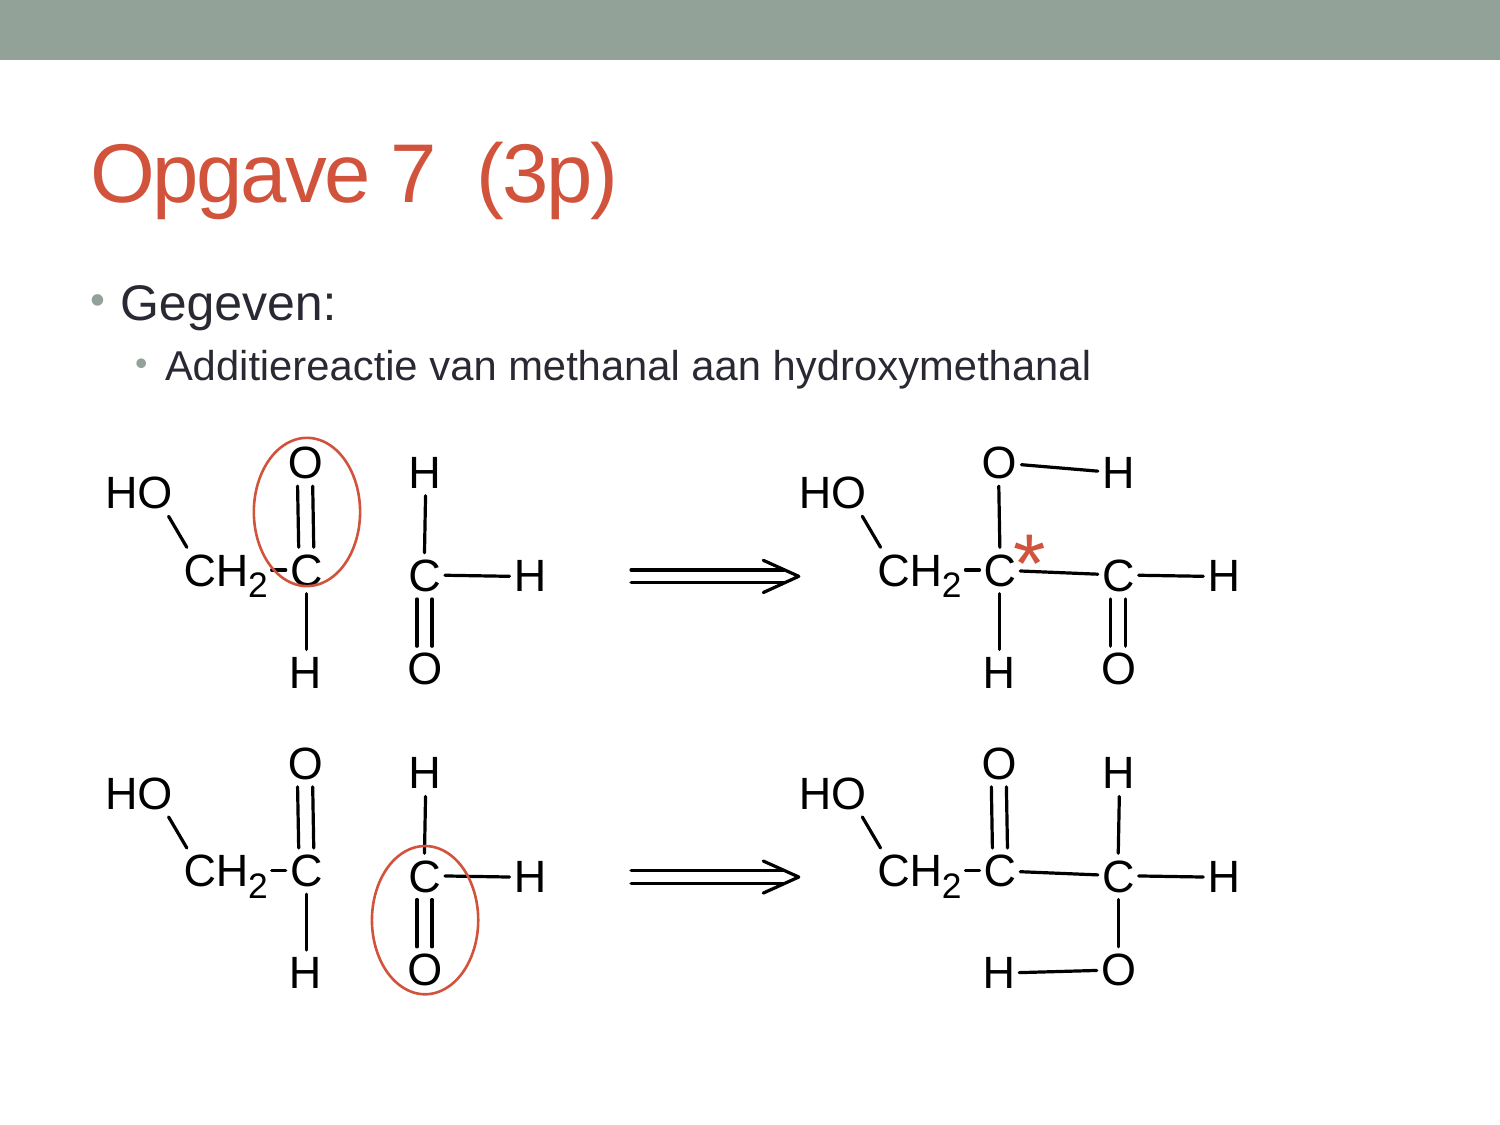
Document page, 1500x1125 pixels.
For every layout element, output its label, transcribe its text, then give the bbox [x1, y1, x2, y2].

list Gegeven: Additiereactie van methanal aan hydroxymethanal [75, 262, 1425, 1063]
title Opgave 7 (3p) [75, 87, 1425, 250]
picture [104, 437, 1242, 1000]
